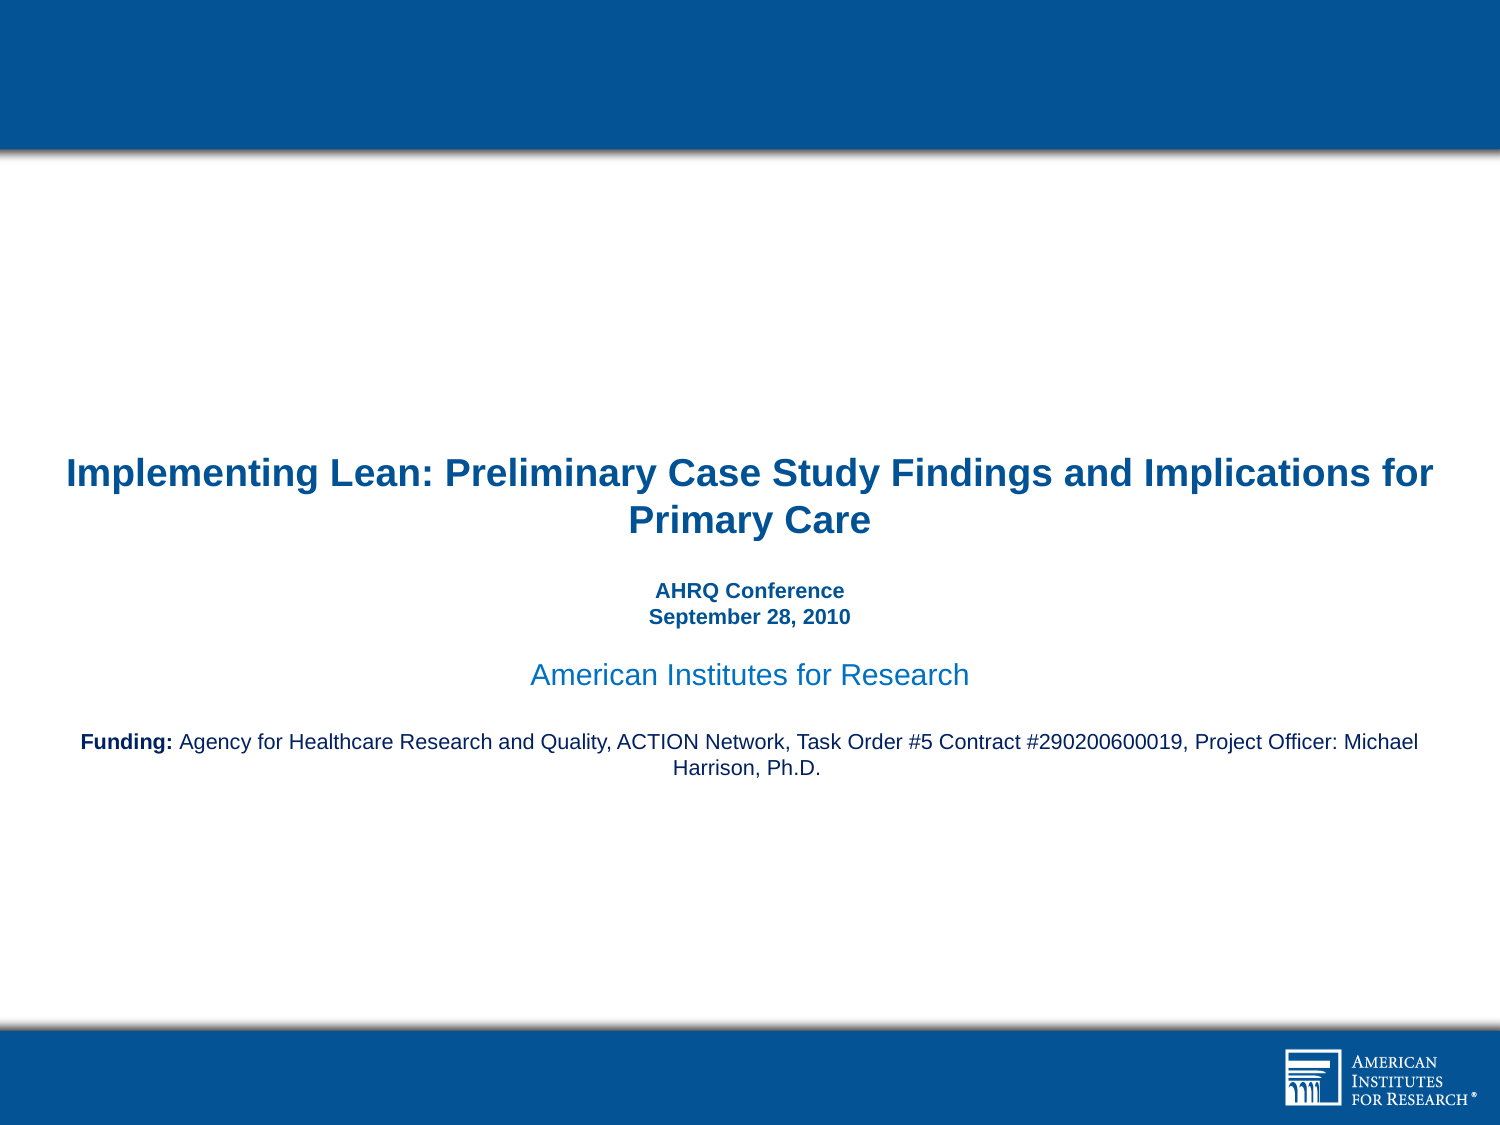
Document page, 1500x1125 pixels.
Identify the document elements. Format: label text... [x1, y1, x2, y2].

title Implementing Lean: Preliminary Case Study Findings and Implications for Primary Care AHRQ Conference September 28, 2010 American Institutes for Research Funding: Agency for Healthcare Research and Quality, ACTION Network, Task Order #5 Contract #290200600019, Project Officer: Michael Harrison, Ph.D. [24, 437, 1476, 863]
picture [0, 0, 1500, 1125]
